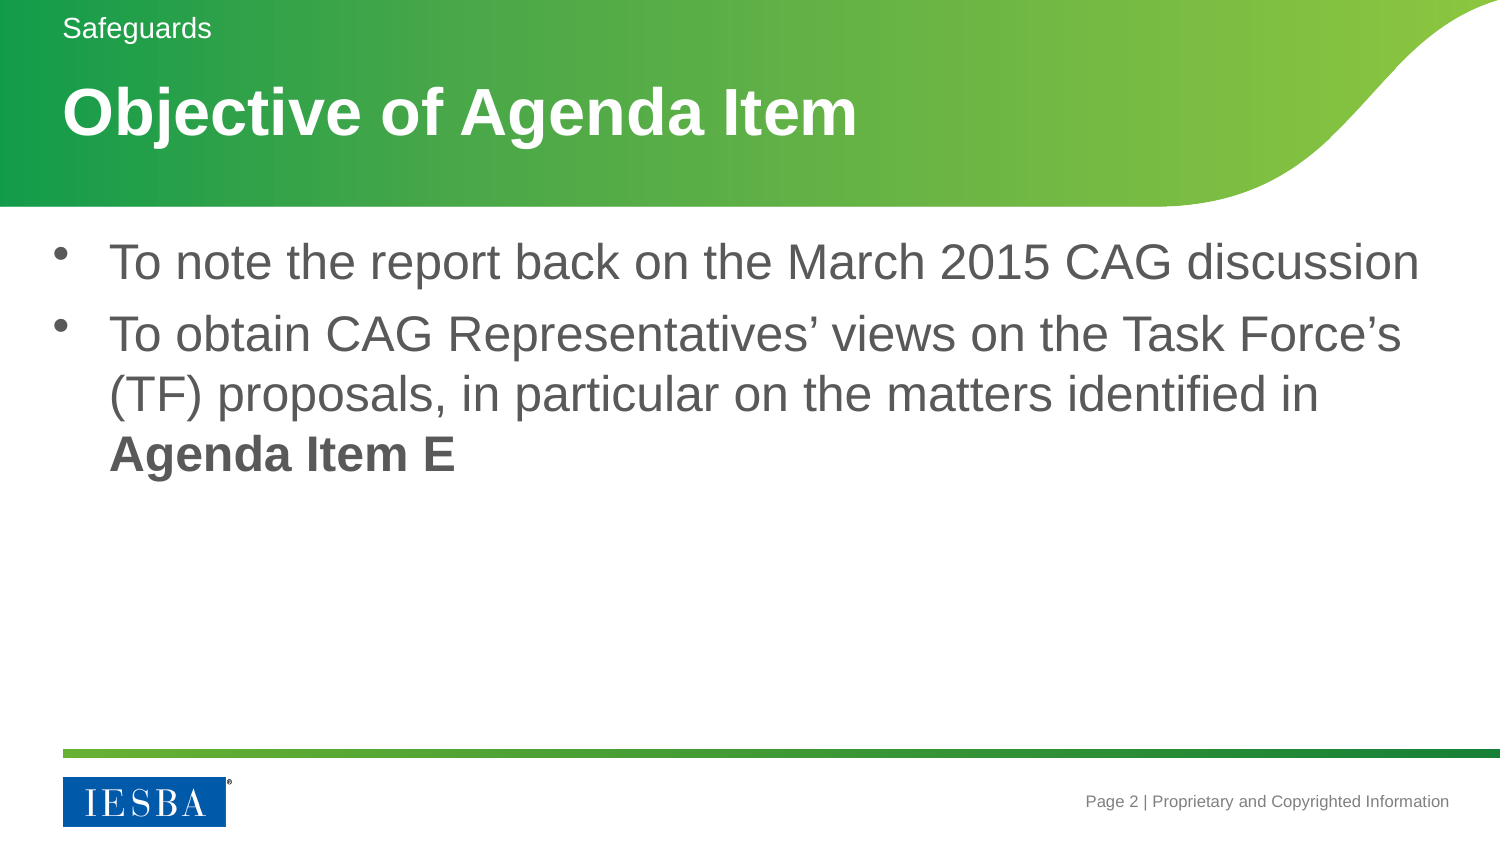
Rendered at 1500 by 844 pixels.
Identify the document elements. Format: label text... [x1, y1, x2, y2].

picture [63, 777, 232, 827]
subtitle Safeguards [62, 9, 500, 38]
picture [0, 0, 1500, 207]
list To note the report back on the March 2015 CAG discussion To obtain CAG Representatives’ views on the Task Force’s (TF) proposals, in particular on the matters identified in Agenda Item E [37, 221, 1450, 725]
title Objective of Agenda Item [62, 75, 1300, 142]
